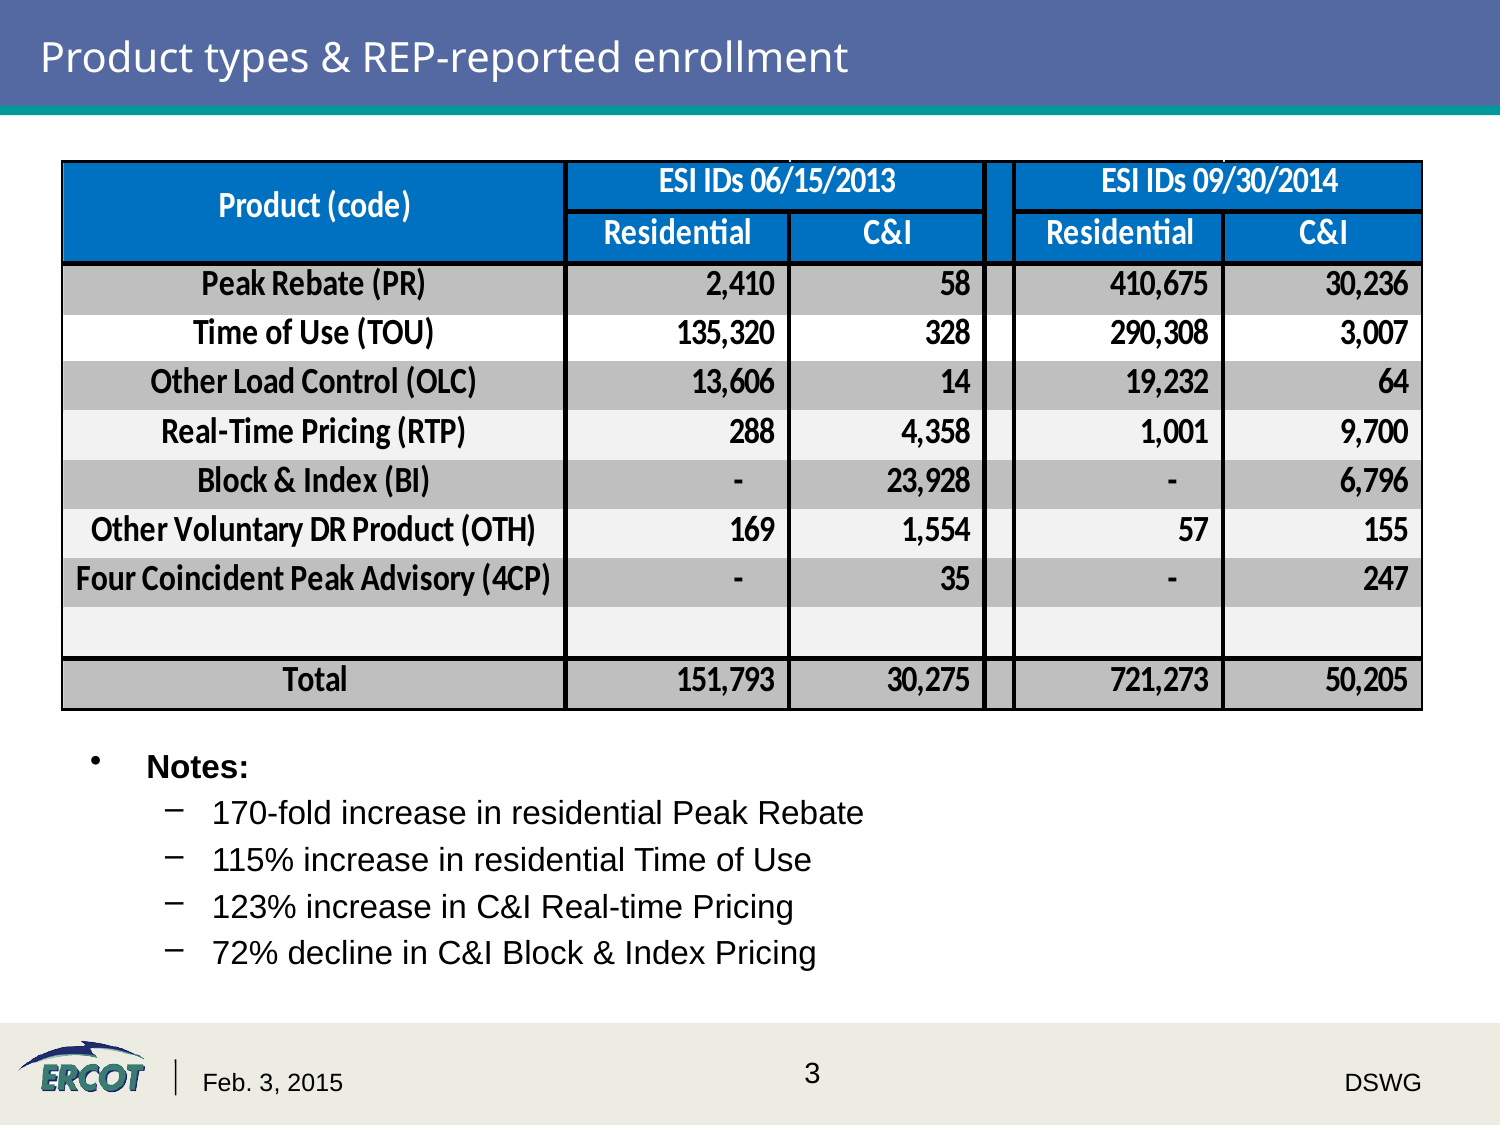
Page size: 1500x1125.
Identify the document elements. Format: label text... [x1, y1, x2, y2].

picture [10, 1031, 151, 1111]
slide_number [187, 1059, 538, 1125]
footer DSWG [962, 1059, 1438, 1125]
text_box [60, 159, 1426, 713]
title Product types & REP-reported enrollment [24, 0, 1451, 113]
list Notes: 170-fold increase in residential Peak Rebate 115% increase in residential Time of Use 123% increase in C&I Real-time Pricing 72% decline in C&I Block & Index Pricing [74, 737, 1426, 1001]
